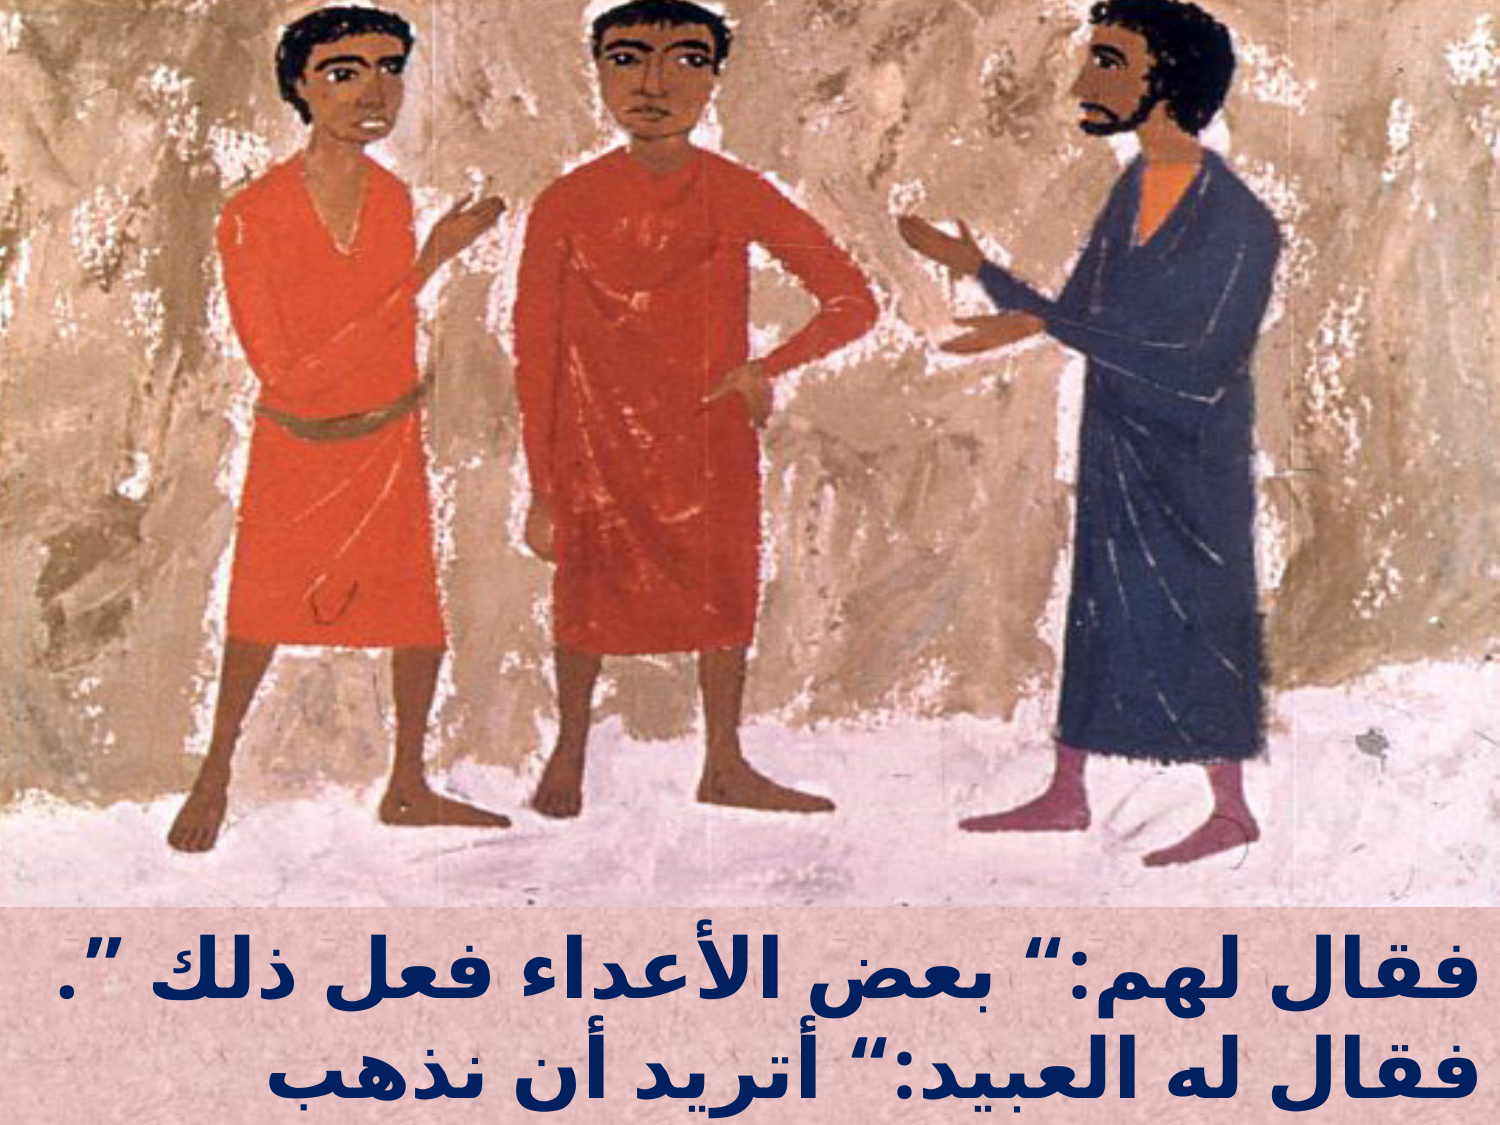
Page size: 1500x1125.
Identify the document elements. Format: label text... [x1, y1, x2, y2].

text_box فقال لهم:“ بعض الأعداء فعل ذلك ”. فقال له العبيد:“ أتريد أن نذهب فنجمعه ؟ [0, 921, 1500, 1125]
picture [0, 0, 1500, 915]
